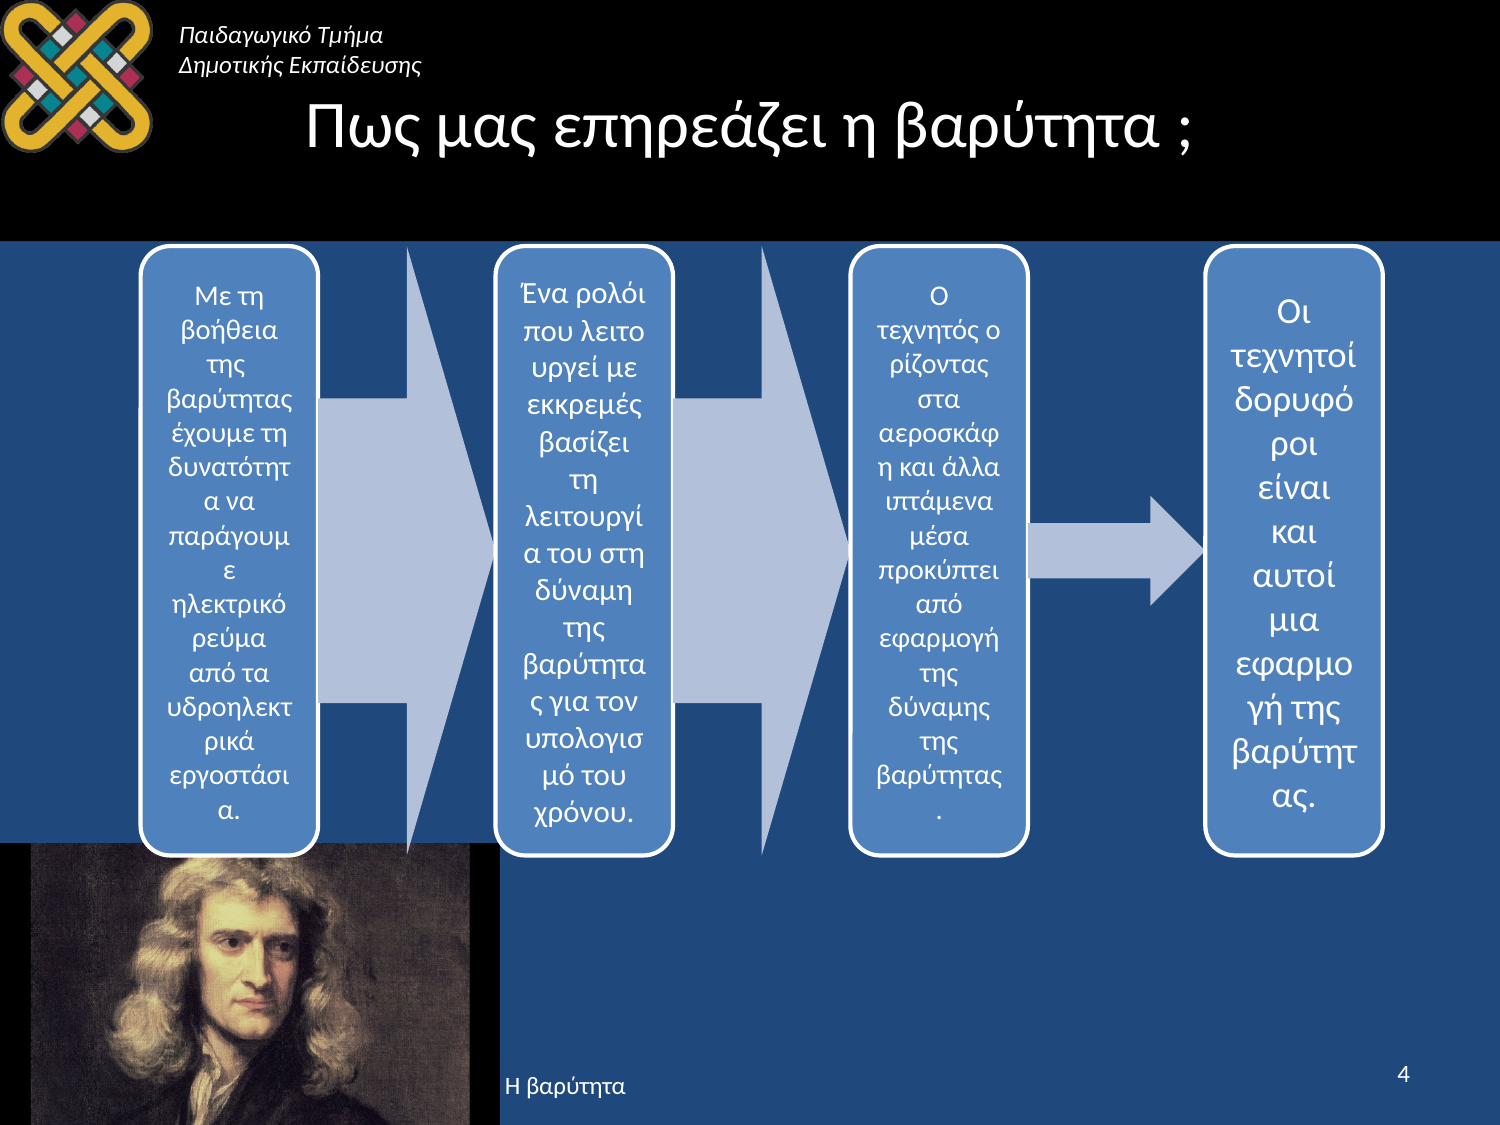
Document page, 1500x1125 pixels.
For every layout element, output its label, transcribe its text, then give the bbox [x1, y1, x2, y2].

title Πως μας επηρεάζει η βαρύτητα ; [0, 0, 1500, 242]
text_box Παιδαγωγικό Τμήμα Δημοτικής Εκπαίδευσης [163, 11, 481, 87]
picture [0, 843, 501, 1125]
picture [0, 0, 153, 153]
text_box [140, 245, 1384, 856]
footer Η βαρύτητα [504, 1054, 804, 1115]
slide_number 4 [1074, 1042, 1425, 1103]
